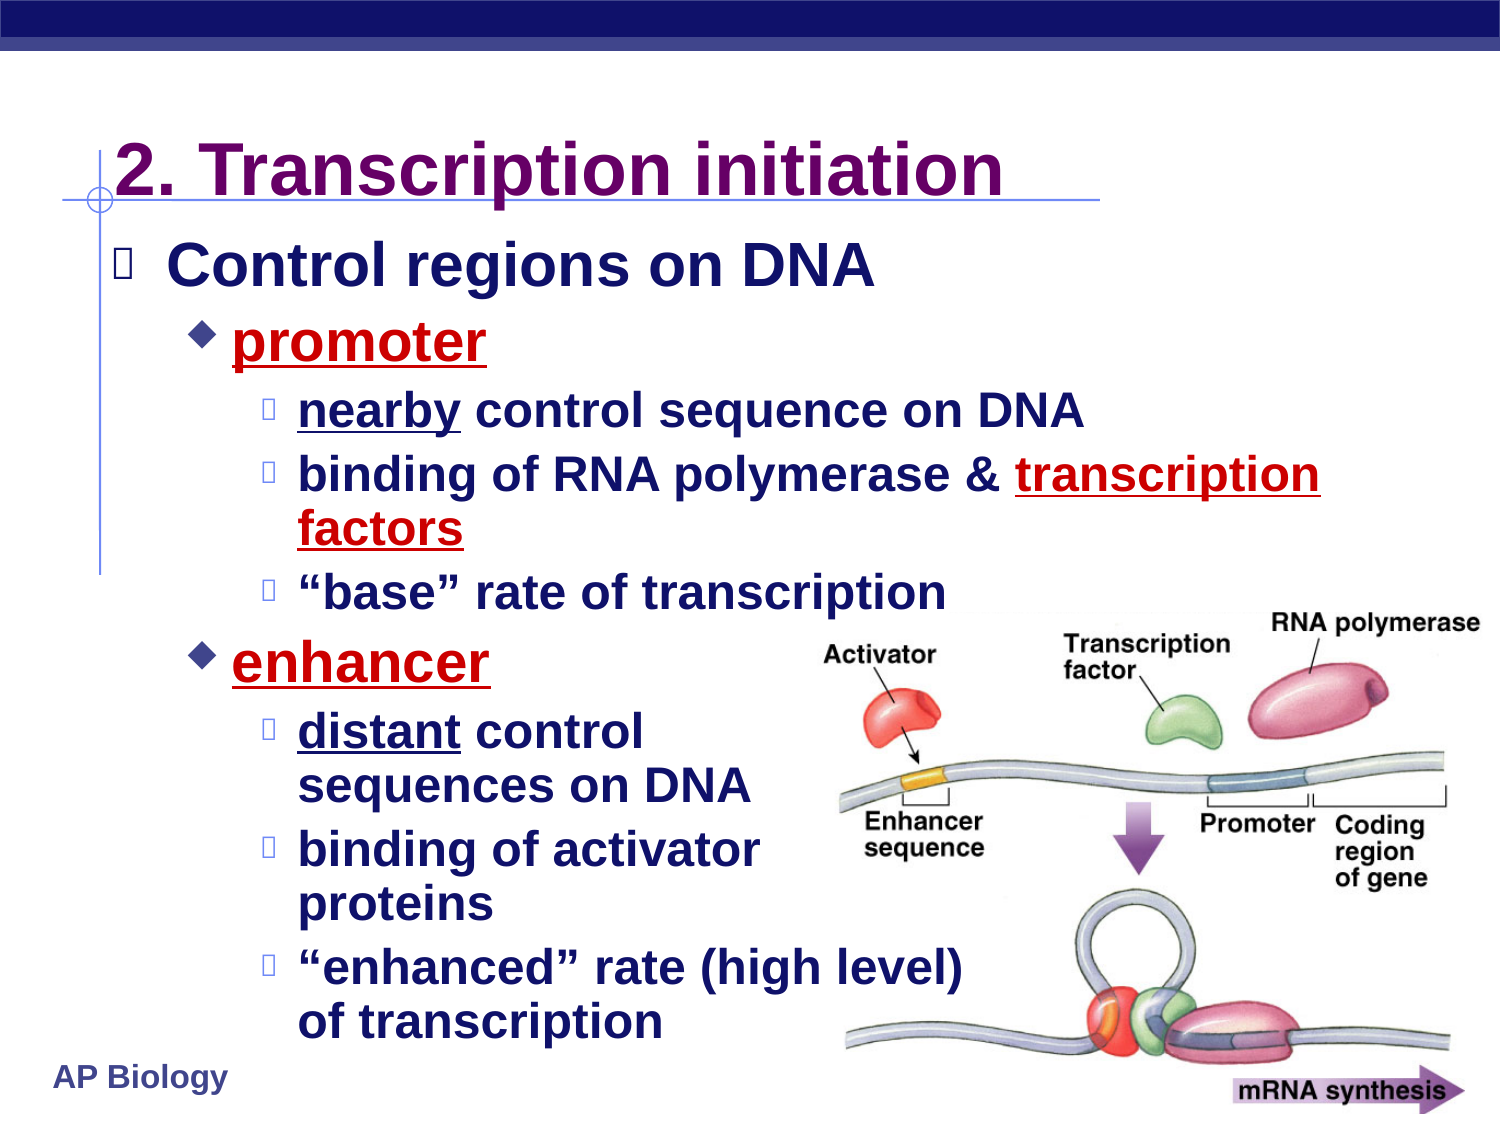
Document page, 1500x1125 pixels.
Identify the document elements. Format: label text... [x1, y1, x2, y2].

picture [799, 612, 1500, 1115]
title 2. Transcription initiation [99, 112, 1375, 224]
list Control regions on DNA promoter nearby control sequence on DNA binding of RNA polymerase & transcription factors “base” rate of transcription enhancer distant control sequences on DNA binding of activator proteins “enhanced” rate (high level) of transcription [94, 224, 1500, 1088]
